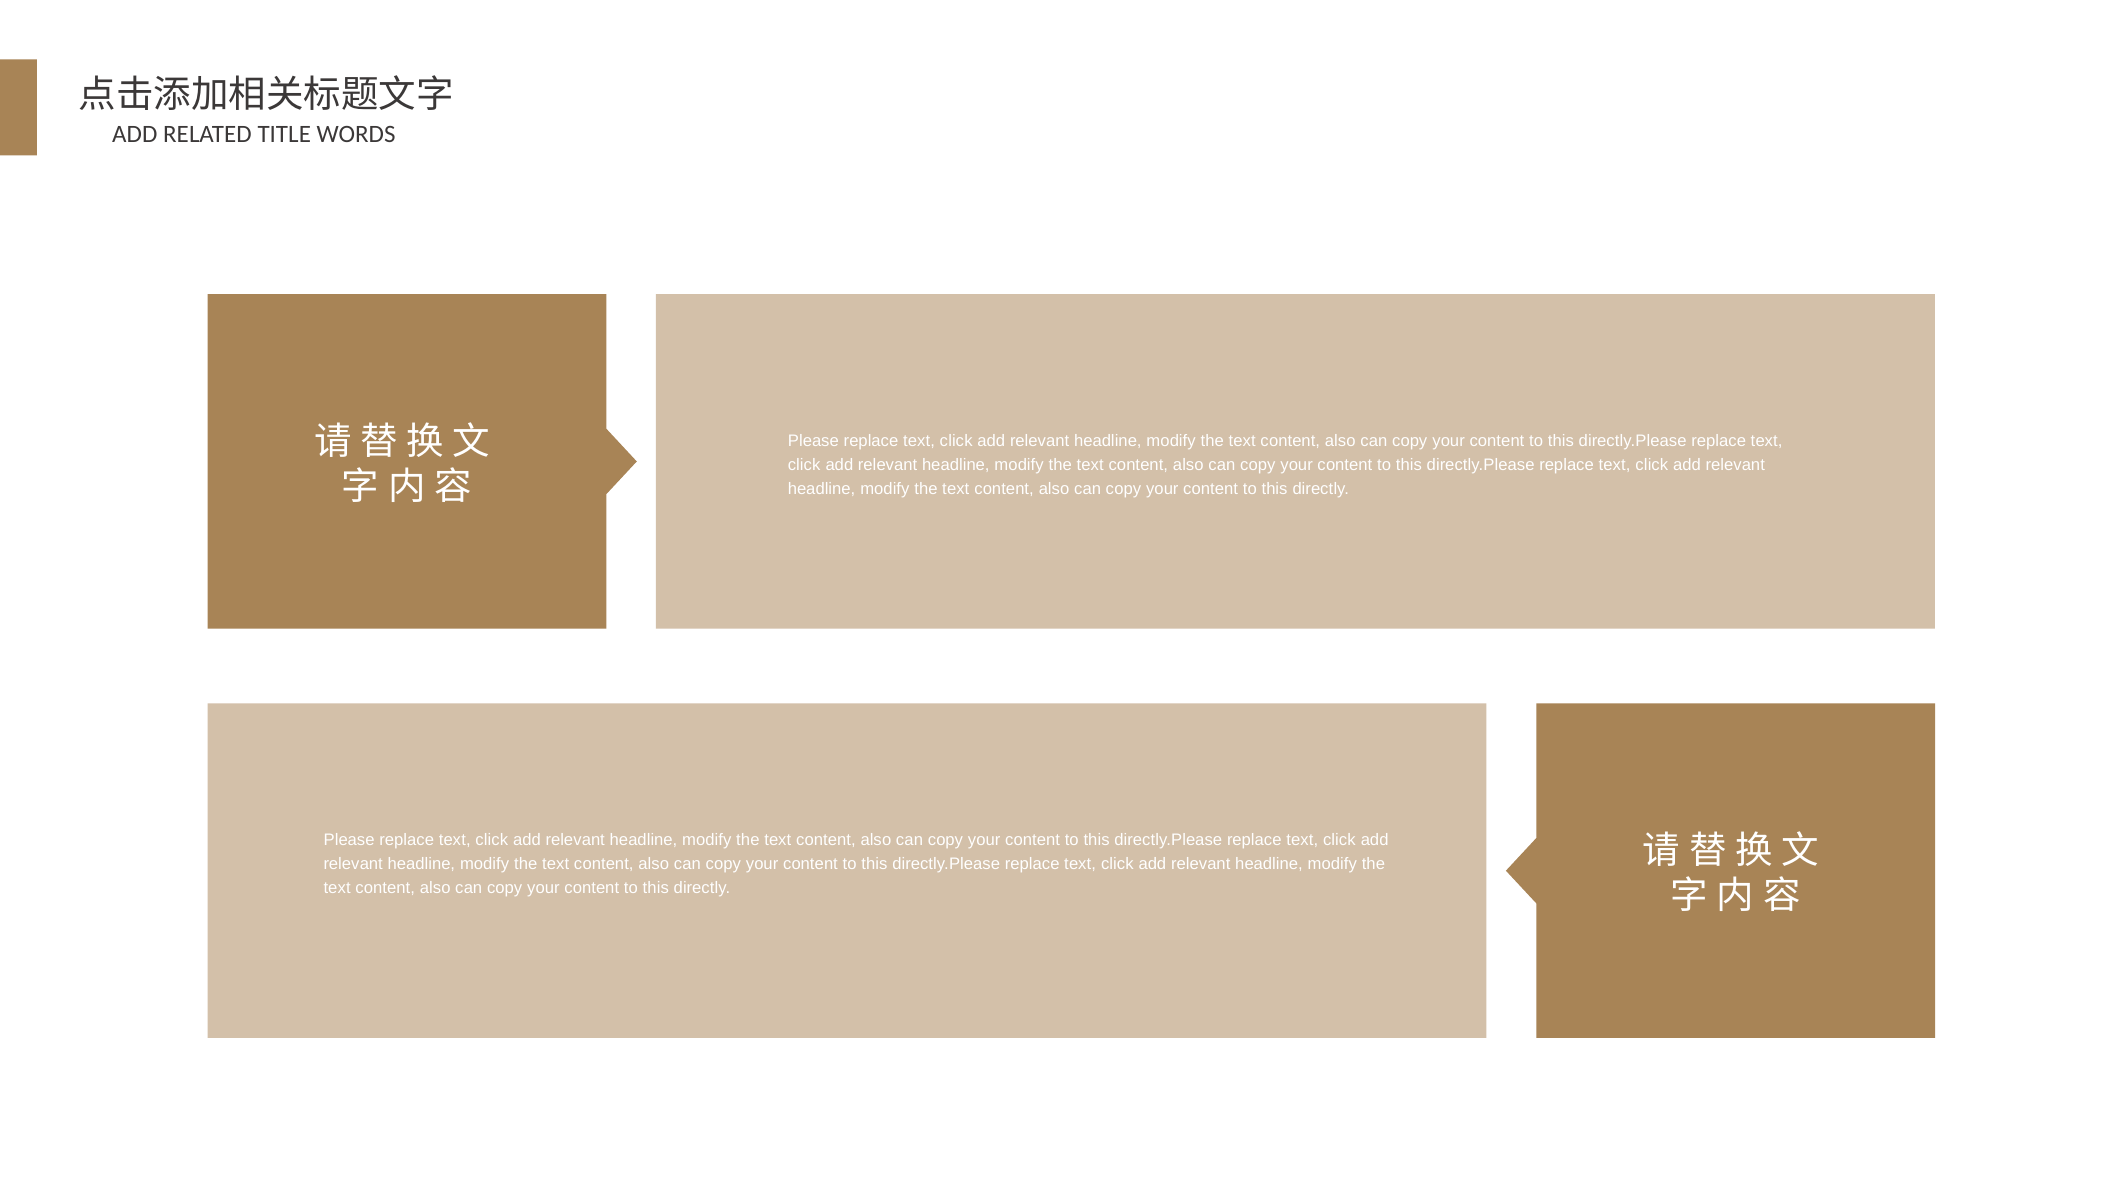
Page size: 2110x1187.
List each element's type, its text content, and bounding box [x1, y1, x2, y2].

text_box [207, 702, 1487, 1039]
text_box ADD RELATED TITLE WORDS [96, 109, 413, 156]
text_box [206, 293, 639, 630]
text_box Please replace text, click add relevant headline, modify the text content, also can copy your content to this directly.Please replace text, click add relevant headline, modify the text content, also can copy your content to this directly.Please replace text, click add relevant headline, modify the text content, also can copy your content to this directly. [787, 426, 1822, 499]
text_box 点击添加相关标题文字 [62, 61, 470, 123]
text_box [655, 293, 1936, 630]
text_box 请替换文字内容 [305, 417, 508, 508]
text_box 请替换文字内容 [1634, 826, 1837, 917]
text_box Please replace text, click add relevant headline, modify the text content, also can copy your content to this directly.Please replace text, click add relevant headline, modify the text content, also can copy your content to this directly.Please replace text, click add relevant headline, modify the text content, also can copy your content to this directly. [323, 824, 1404, 897]
text_box [1504, 702, 1937, 1039]
